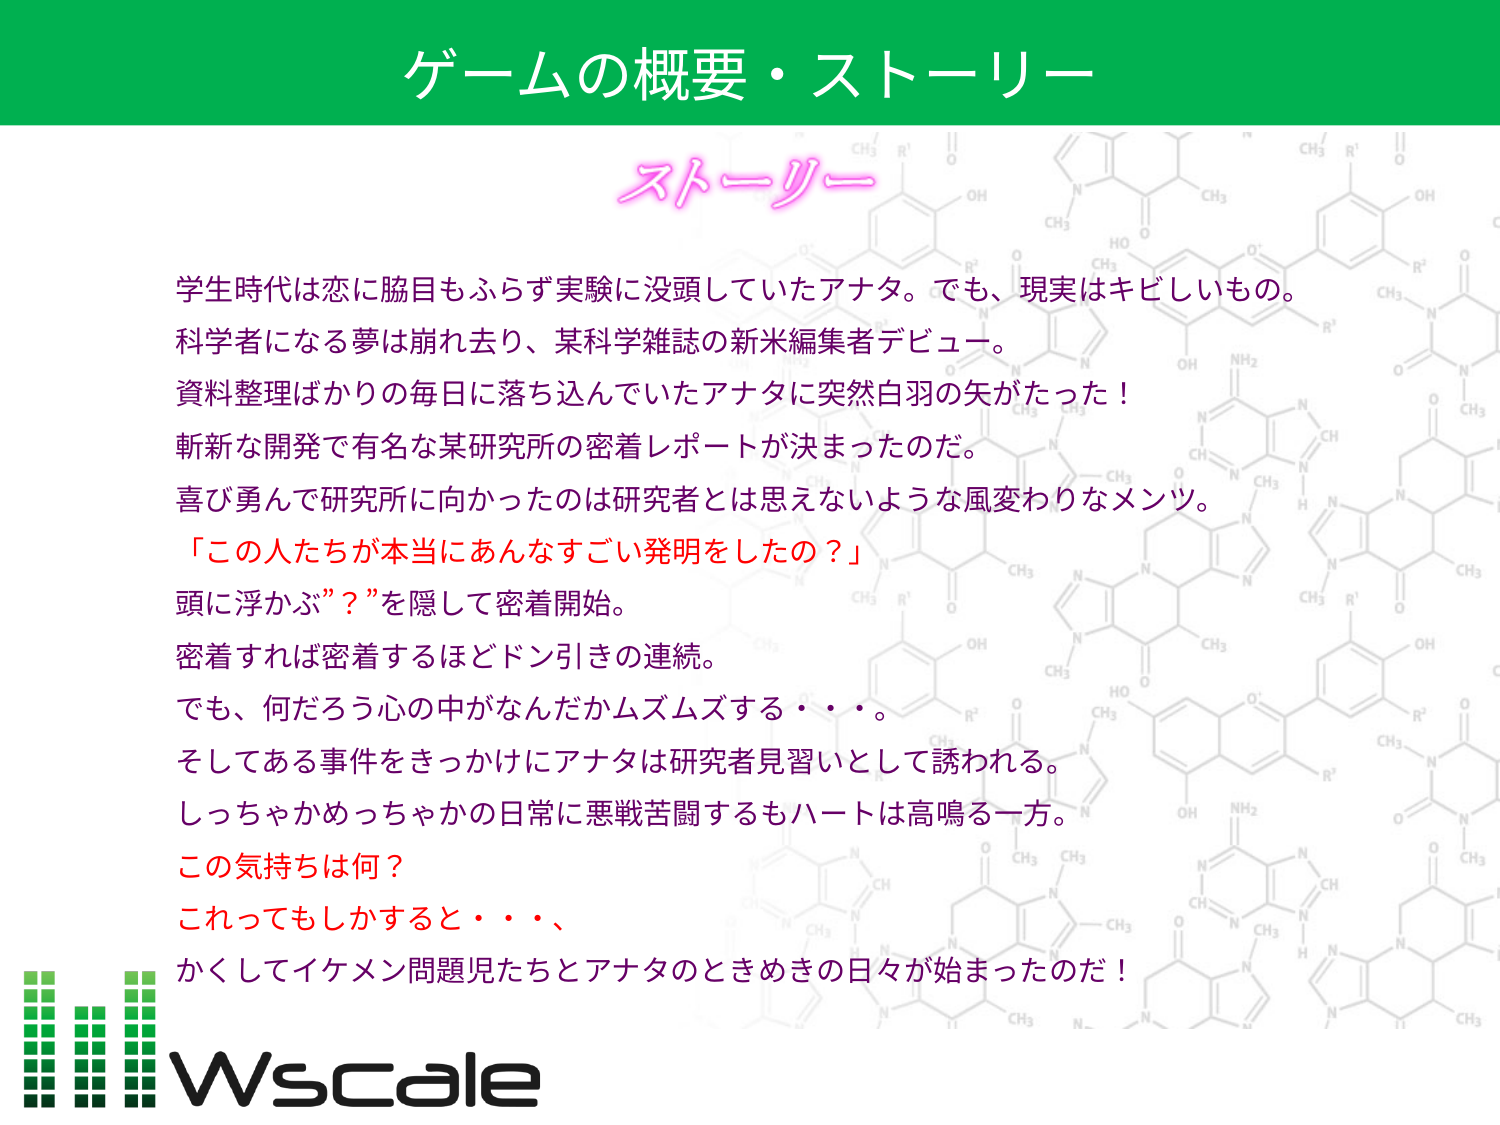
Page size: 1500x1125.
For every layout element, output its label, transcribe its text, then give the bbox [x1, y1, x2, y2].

picture [586, 125, 1500, 1029]
picture [0, 954, 561, 1125]
text_box 学生時代は恋に脇目もふらず実験に没頭していたアナタ。でも、現実はキビしいもの。 科学者になる夢は崩れ去り、某科学雑誌の新米編集者デビュー。 資料整理ばかりの毎日に落ち込んでいたアナタに突然白羽の矢がたった！ 斬新な開発で有名な某研究所の密着レポートが決まったのだ。 喜び勇んで研究所に向かったのは研究者とは思えないような風変わりなメンツ。 「この人たちが本当にあんなすごい発明をしたの？」 頭に浮かぶ”？”を隠して密着開始。 密着すれば密着するほどドン引きの連続。 でも、何だろう心の中がなんだかムズムズする・・・。 そしてある事件をきっかけにアナタは研究者見習いとして誘われる。 しっちゃかめっちゃかの日常に悪戦苦闘するもハートは高鳴る一方。 この気持ちは何？ これってもしかすると・・・、 かくしてイケメン問題児たちとアナタのときめきの日々が始まったのだ！ [160, 243, 599, 988]
text_box ゲームの概要・ストーリー [74, 30, 1425, 117]
